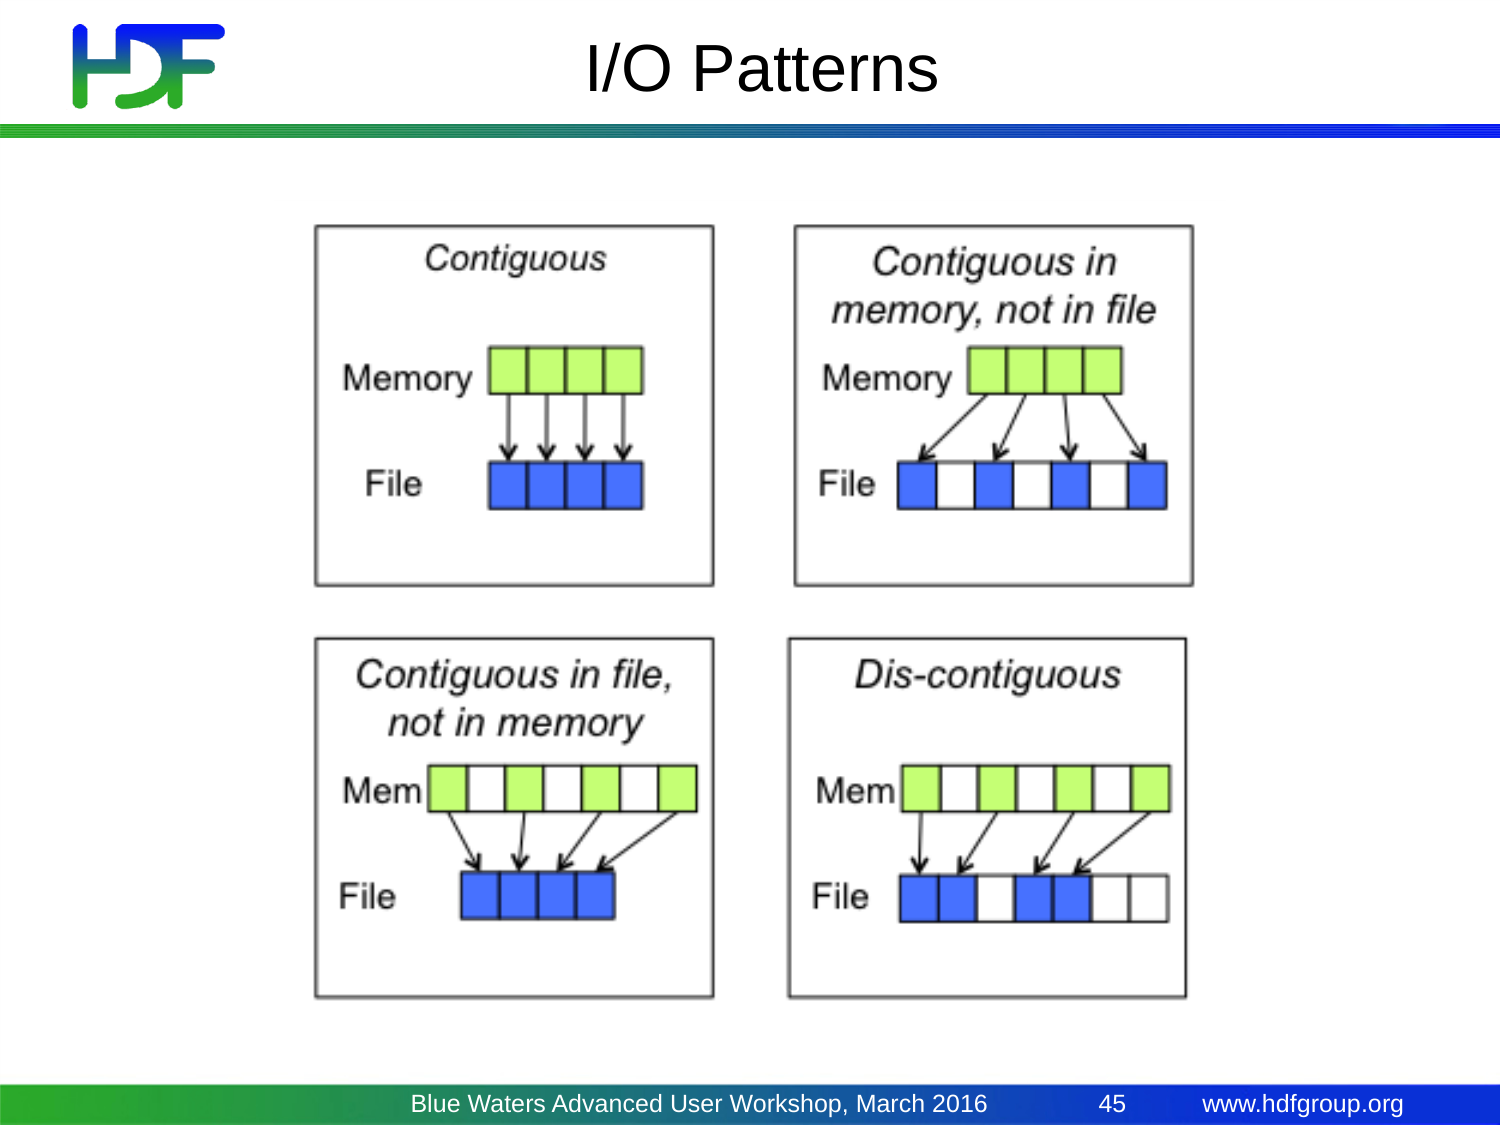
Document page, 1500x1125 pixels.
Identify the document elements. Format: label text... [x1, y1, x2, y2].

footer Blue Waters Advanced User Workshop, March 2016 [374, 1087, 1026, 1125]
title I/O Patterns [187, 24, 1338, 113]
picture [0, 0, 1500, 1125]
slide_number 45 [1049, 1087, 1176, 1125]
